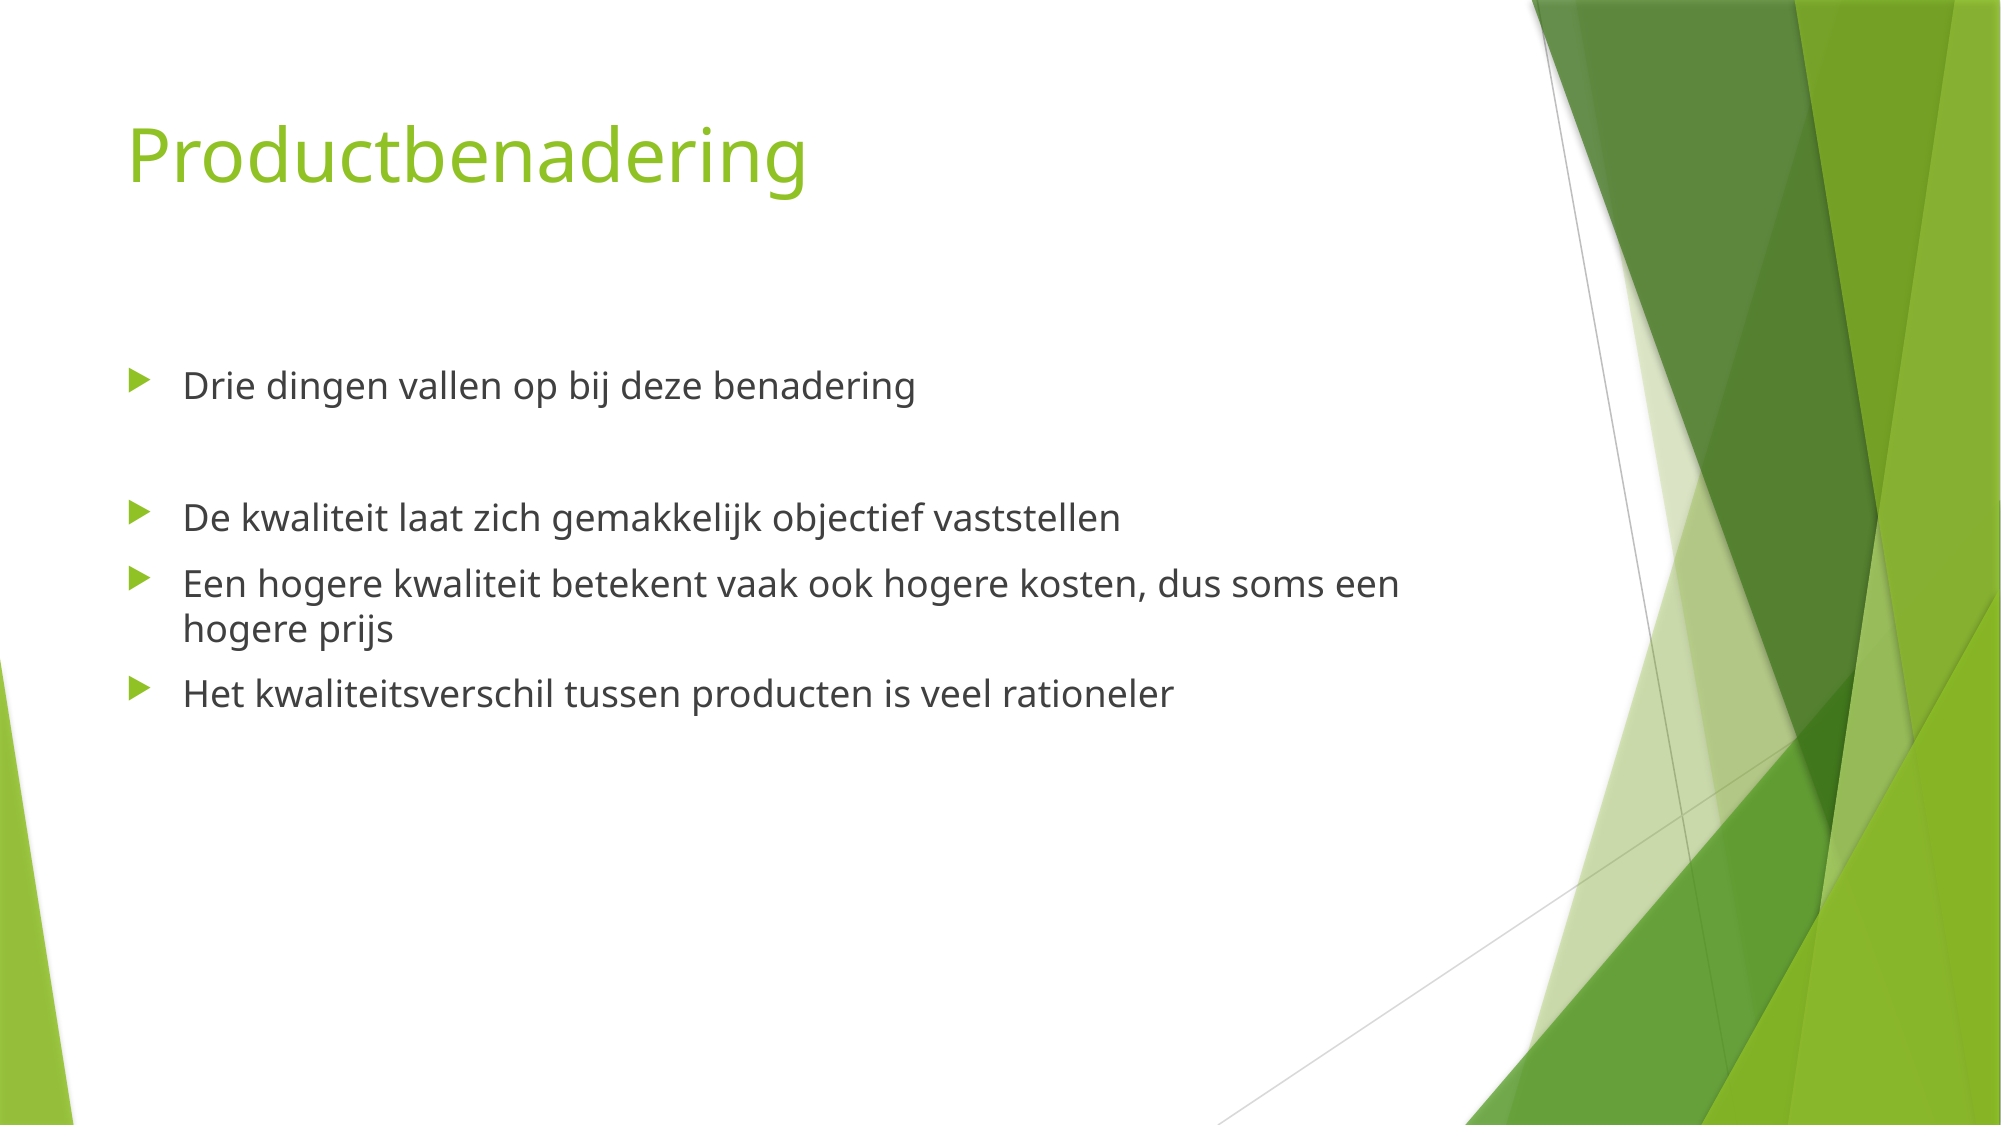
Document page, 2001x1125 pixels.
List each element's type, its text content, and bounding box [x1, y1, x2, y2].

title Productbenadering [111, 99, 1522, 317]
list Drie dingen vallen op bij deze benadering De kwaliteit laat zich gemakkelijk objectief vaststellen Een hogere kwaliteit betekent vaak ook hogere kosten, dus soms een hogere prijs Het kwaliteitsverschil tussen producten is veel rationeler [111, 354, 1522, 992]
